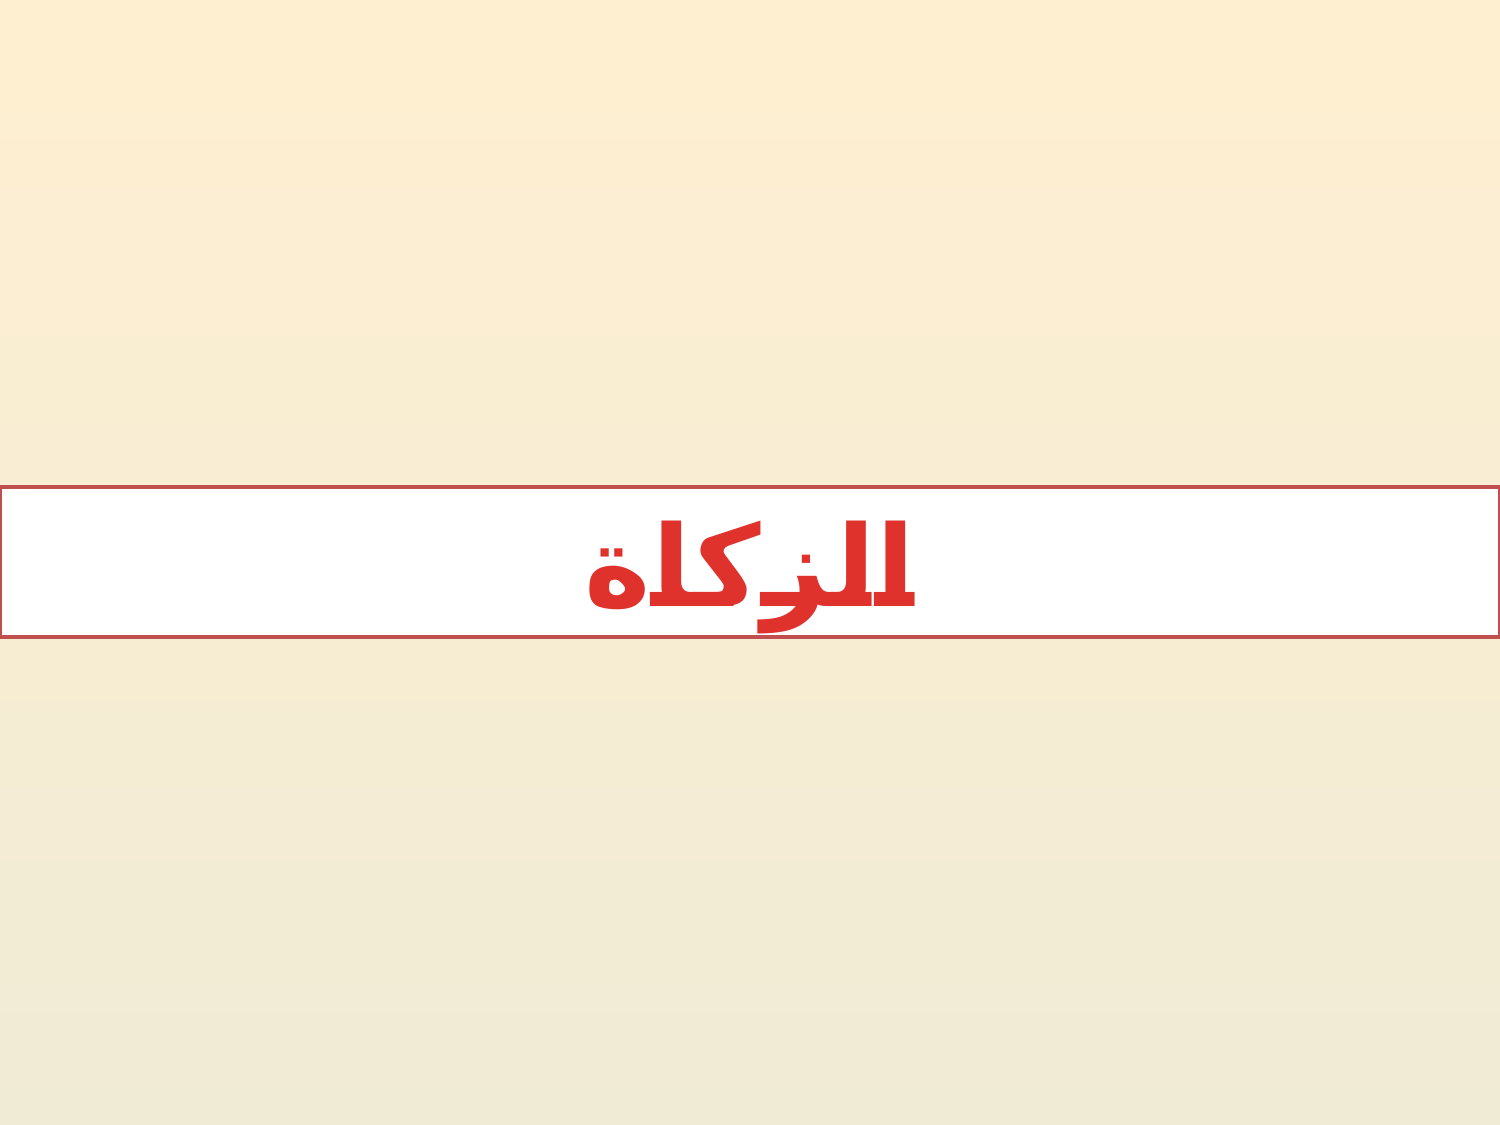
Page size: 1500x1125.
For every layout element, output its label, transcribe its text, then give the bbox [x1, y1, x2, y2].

text_box الزكاة [0, 485, 1500, 639]
